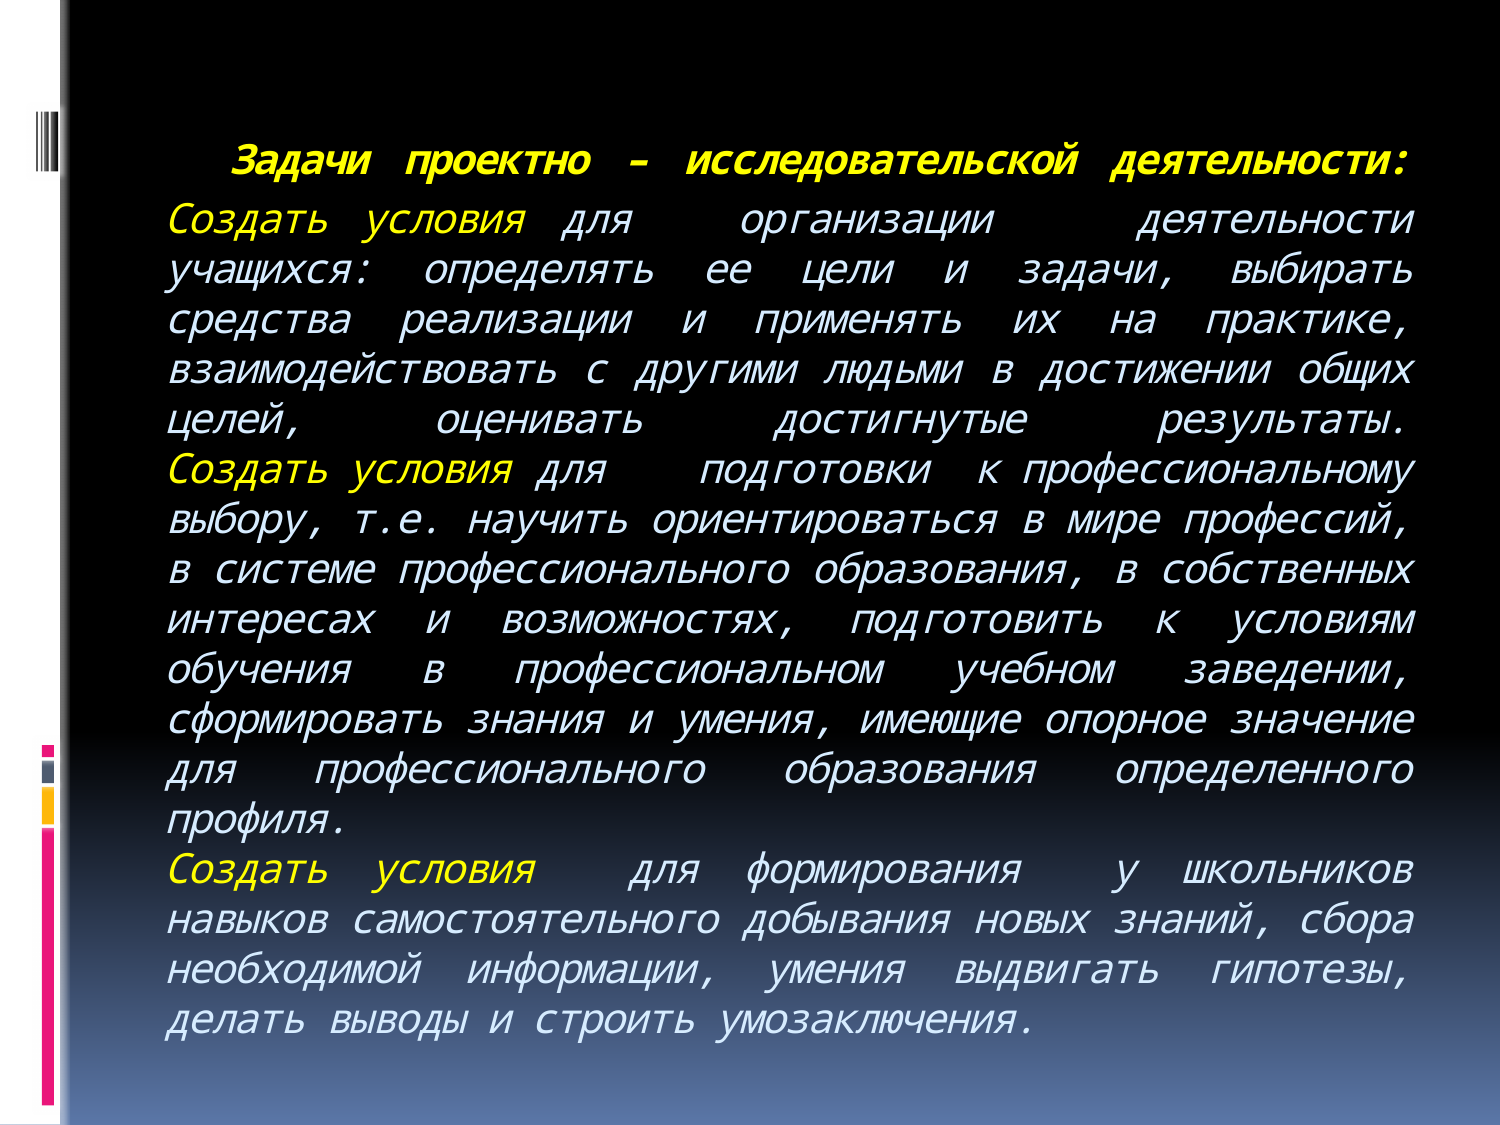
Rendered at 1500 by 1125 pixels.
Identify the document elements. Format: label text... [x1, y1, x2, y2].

title Задачи проектно – исследовательской деятельности: Создать условия для организации деятельности учащихся: определять ее цели и задачи, выбирать средства реализации и применять их на практике, взаимодействовать с другими людьми в достижении общих целей, оценивать достигнутые результаты. Создать условия для подготовки к профессиональному выбору, т.е. научить ориентироваться в мире профессий, в системе профессионального образования, в собственных интересах и возможностях, подготовить к условиям обучения в профессиональном учебном заведении, сформировать знания и умения, имеющие опорное значение для профессионального образования определенного профиля. Создать условия для формирования у школьников навыков самостоятельного добывания новых знаний, сбора необходимой информации, умения выдвигать гипотезы, делать выводы и строить умозаключения. [150, 84, 1425, 1079]
